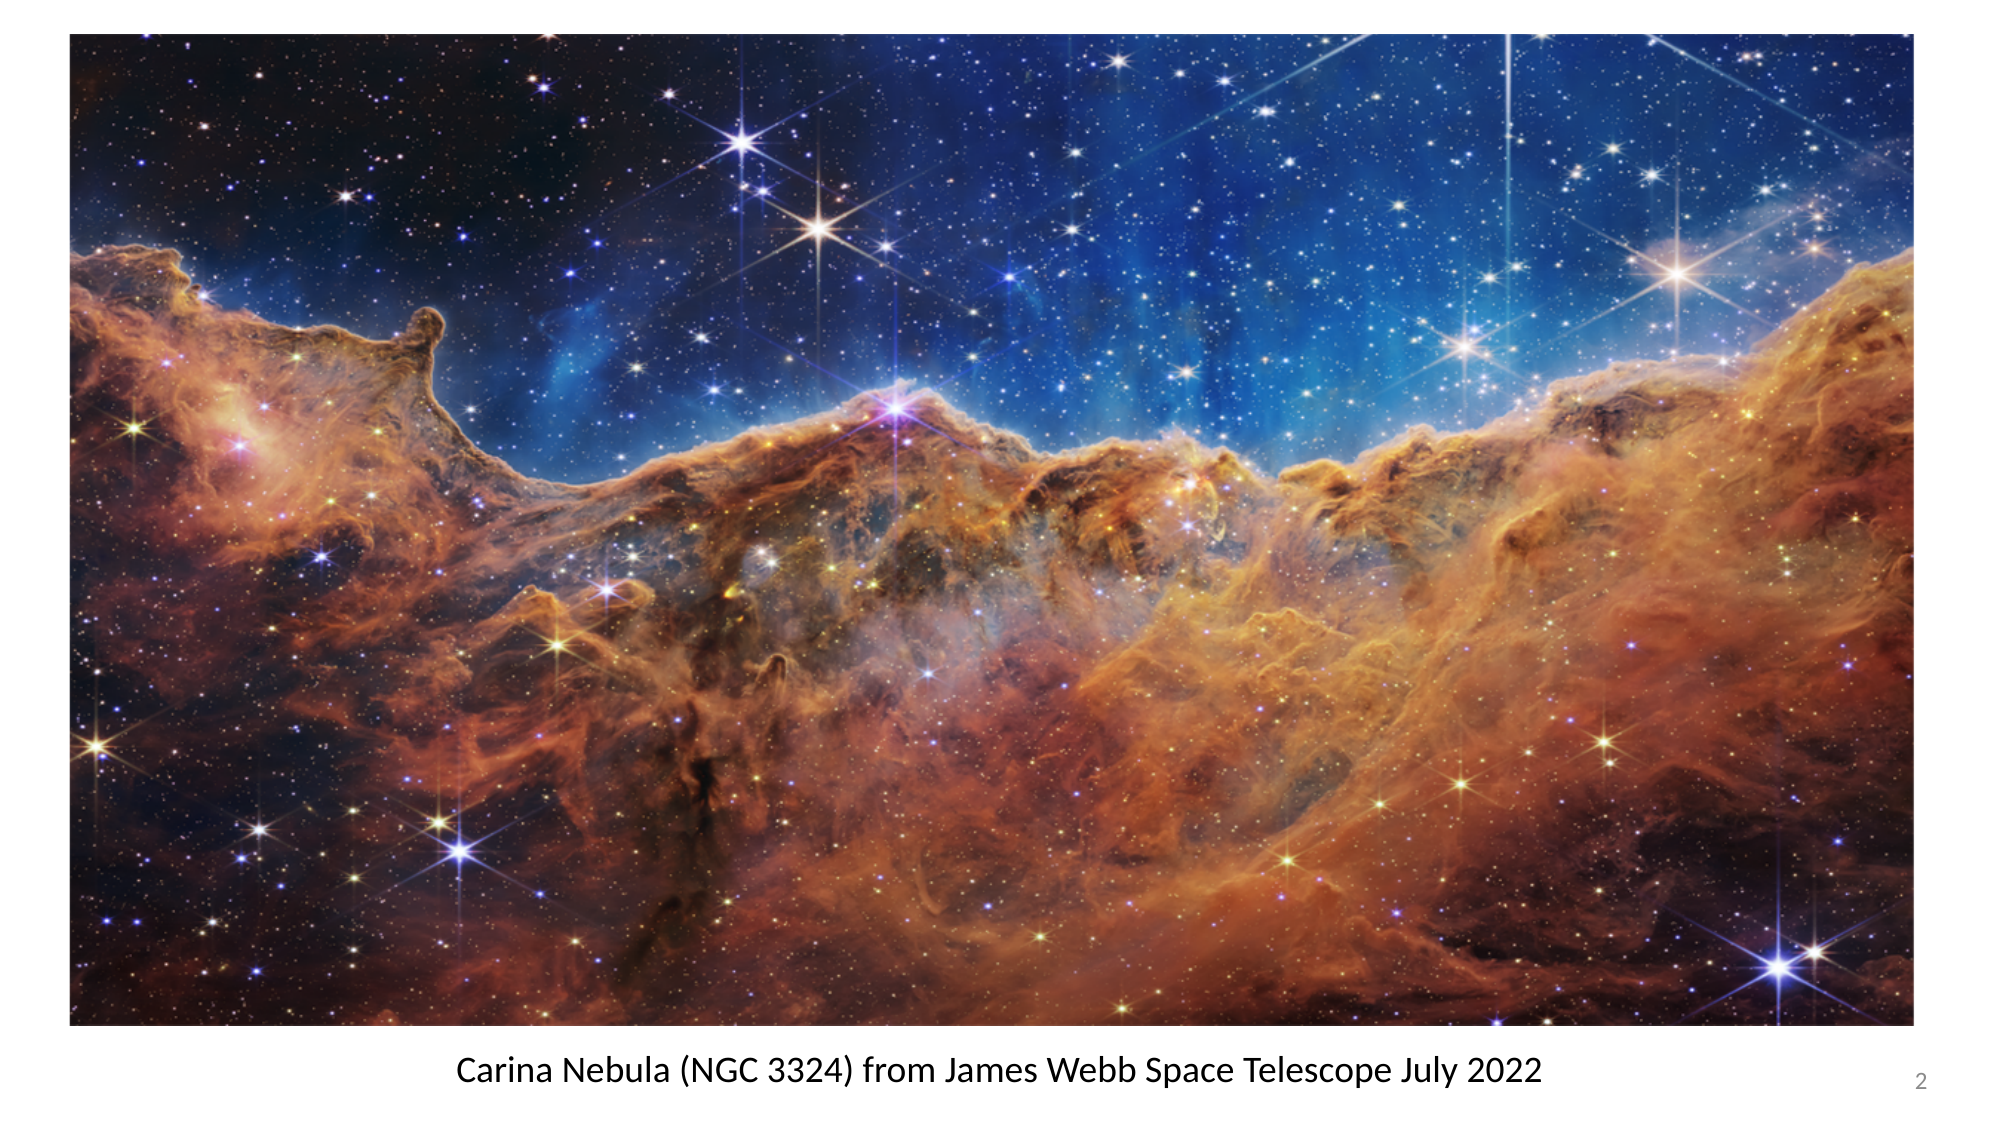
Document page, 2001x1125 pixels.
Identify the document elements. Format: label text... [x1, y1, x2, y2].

picture [43, 34, 1941, 1026]
title Carina Nebula (NGC 3324) from James Webb Space Telescope July 2022 [137, 1029, 1863, 1110]
slide_number 2 [1492, 1050, 1943, 1110]
